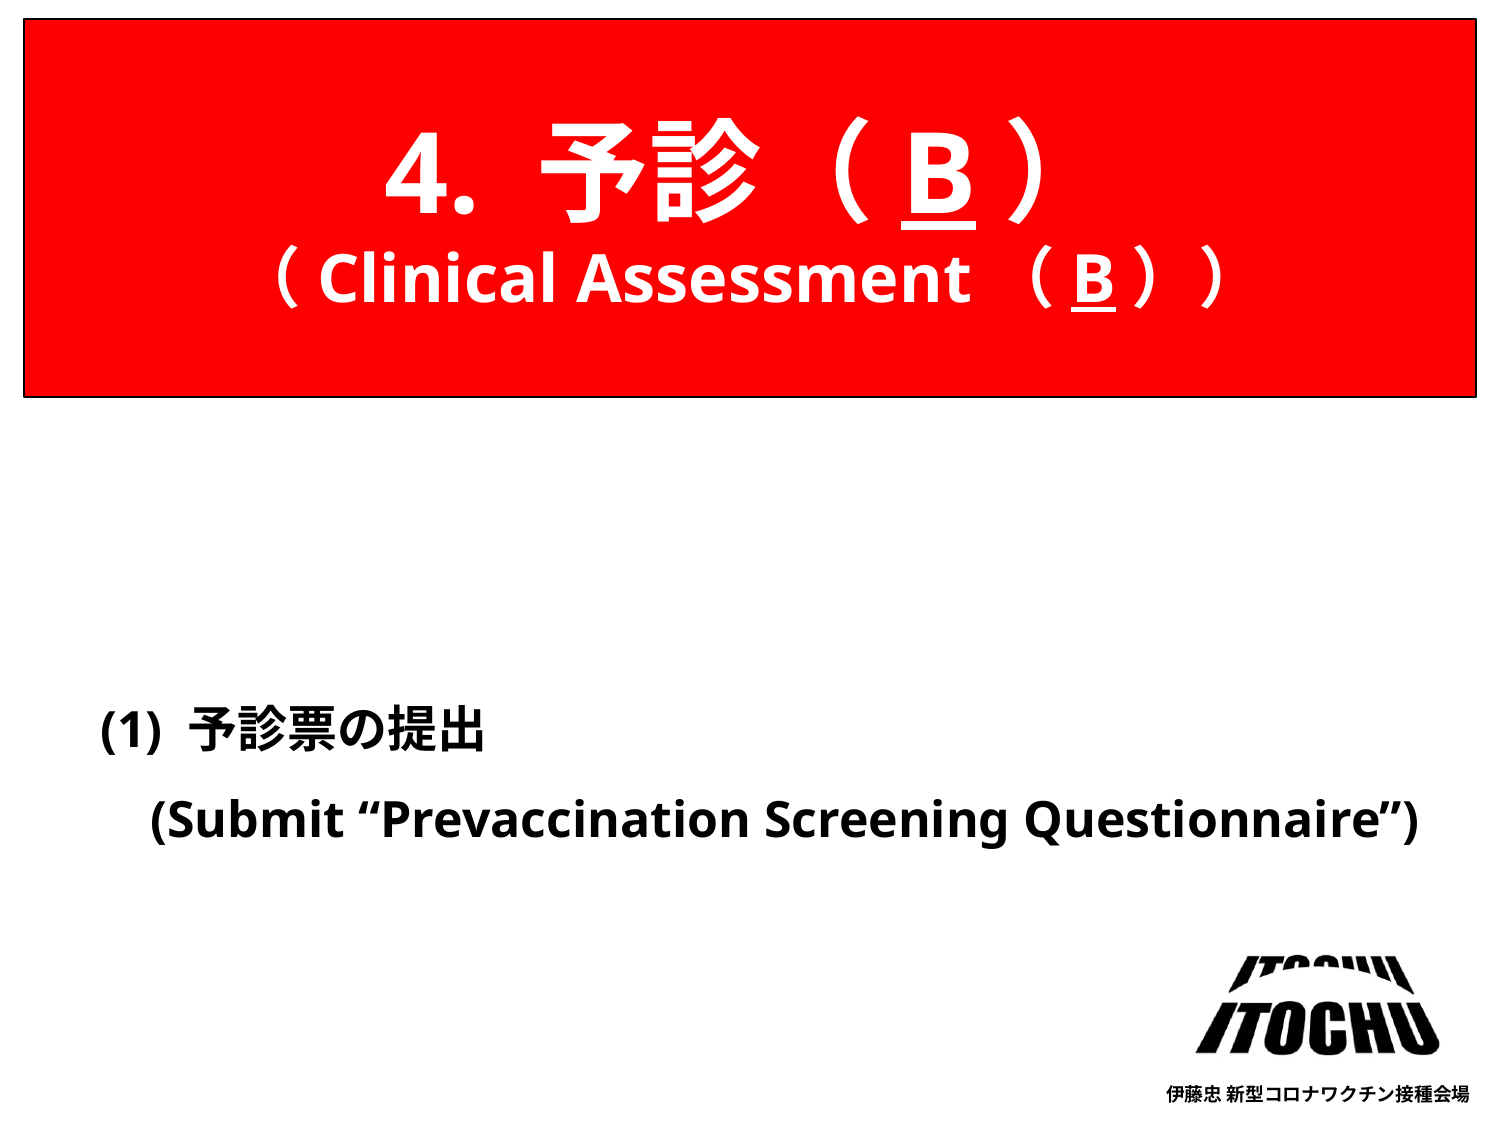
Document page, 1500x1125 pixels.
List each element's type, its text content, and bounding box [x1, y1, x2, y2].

text_box (1) 予診票の提出 (Submit “Prevaccination Screening Questionnaire”) [21, 419, 1479, 1096]
text_box 4. 予診（B） （Clinical Assessment（B）） [21, 17, 1479, 399]
picture [1186, 940, 1450, 1068]
text_box 伊藤忠 新型コロナワクチン接種会場 [1145, 1072, 1491, 1116]
